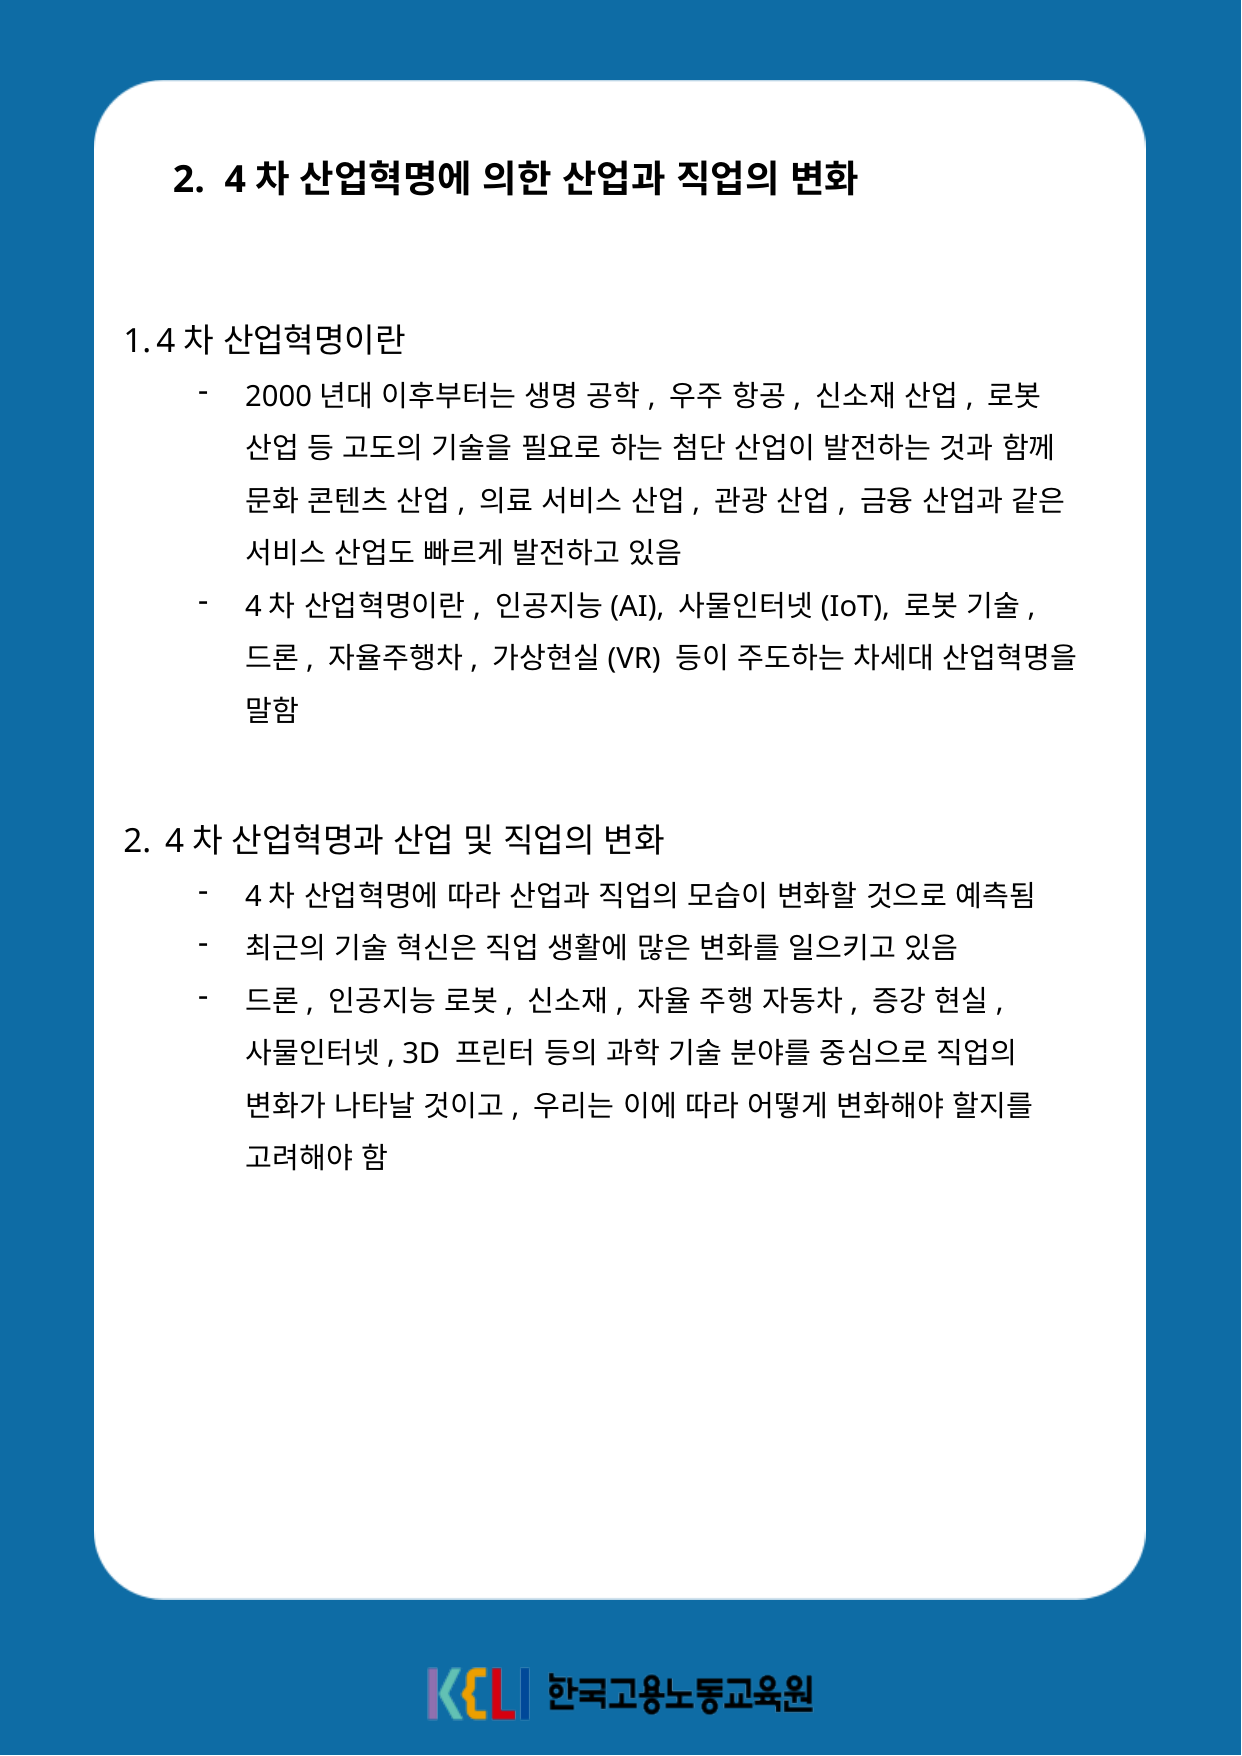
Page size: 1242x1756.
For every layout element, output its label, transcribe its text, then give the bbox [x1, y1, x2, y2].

picture [0, 0, 1241, 1755]
text_box 2. 4차 산업혁명에 의한 산업과 직업의 변화 [170, 152, 1144, 200]
text_box 4차 산업혁명이란 2000년대 이후부터는 생명 공학, 우주 항공, 신소재 산업, 로봇 산업 등 고도의 기술을 필요로 하는 첨단 산업이 발전하는 것과 함께 문화 콘텐츠 산업, 의료 서비스 산업, 관광 산업, 금융 산업과 같은 서비스 산업도 빠르게 발전하고 있음 4차 산업혁명이란, 인공지능(AI), 사물인터넷(IoT), 로봇 기술, 드론, 자율주행차, 가상현실(VR) 등이 주도하는 차세대 산업혁명을 말함 4차 산업혁명과 산업 및 직업의 변화 4차 산업혁명에 따라 산업과 직업의 모습이 변화할 것으로 예측됨 최근의 기술 혁신은 직업 생활에 많은 변화를 일으키고 있음 드론, 인공지능 로봇, 신소재, 자율 주행 자동차, 증강 현실, 사물인터넷, 3D 프린터 등의 과학 기술 분야를 중심으로 직업의 변화가 나타날 것이고, 우리는 이에 따라 어떻게 변화해야 할지를 고려해야 함 [95, 277, 1096, 1315]
